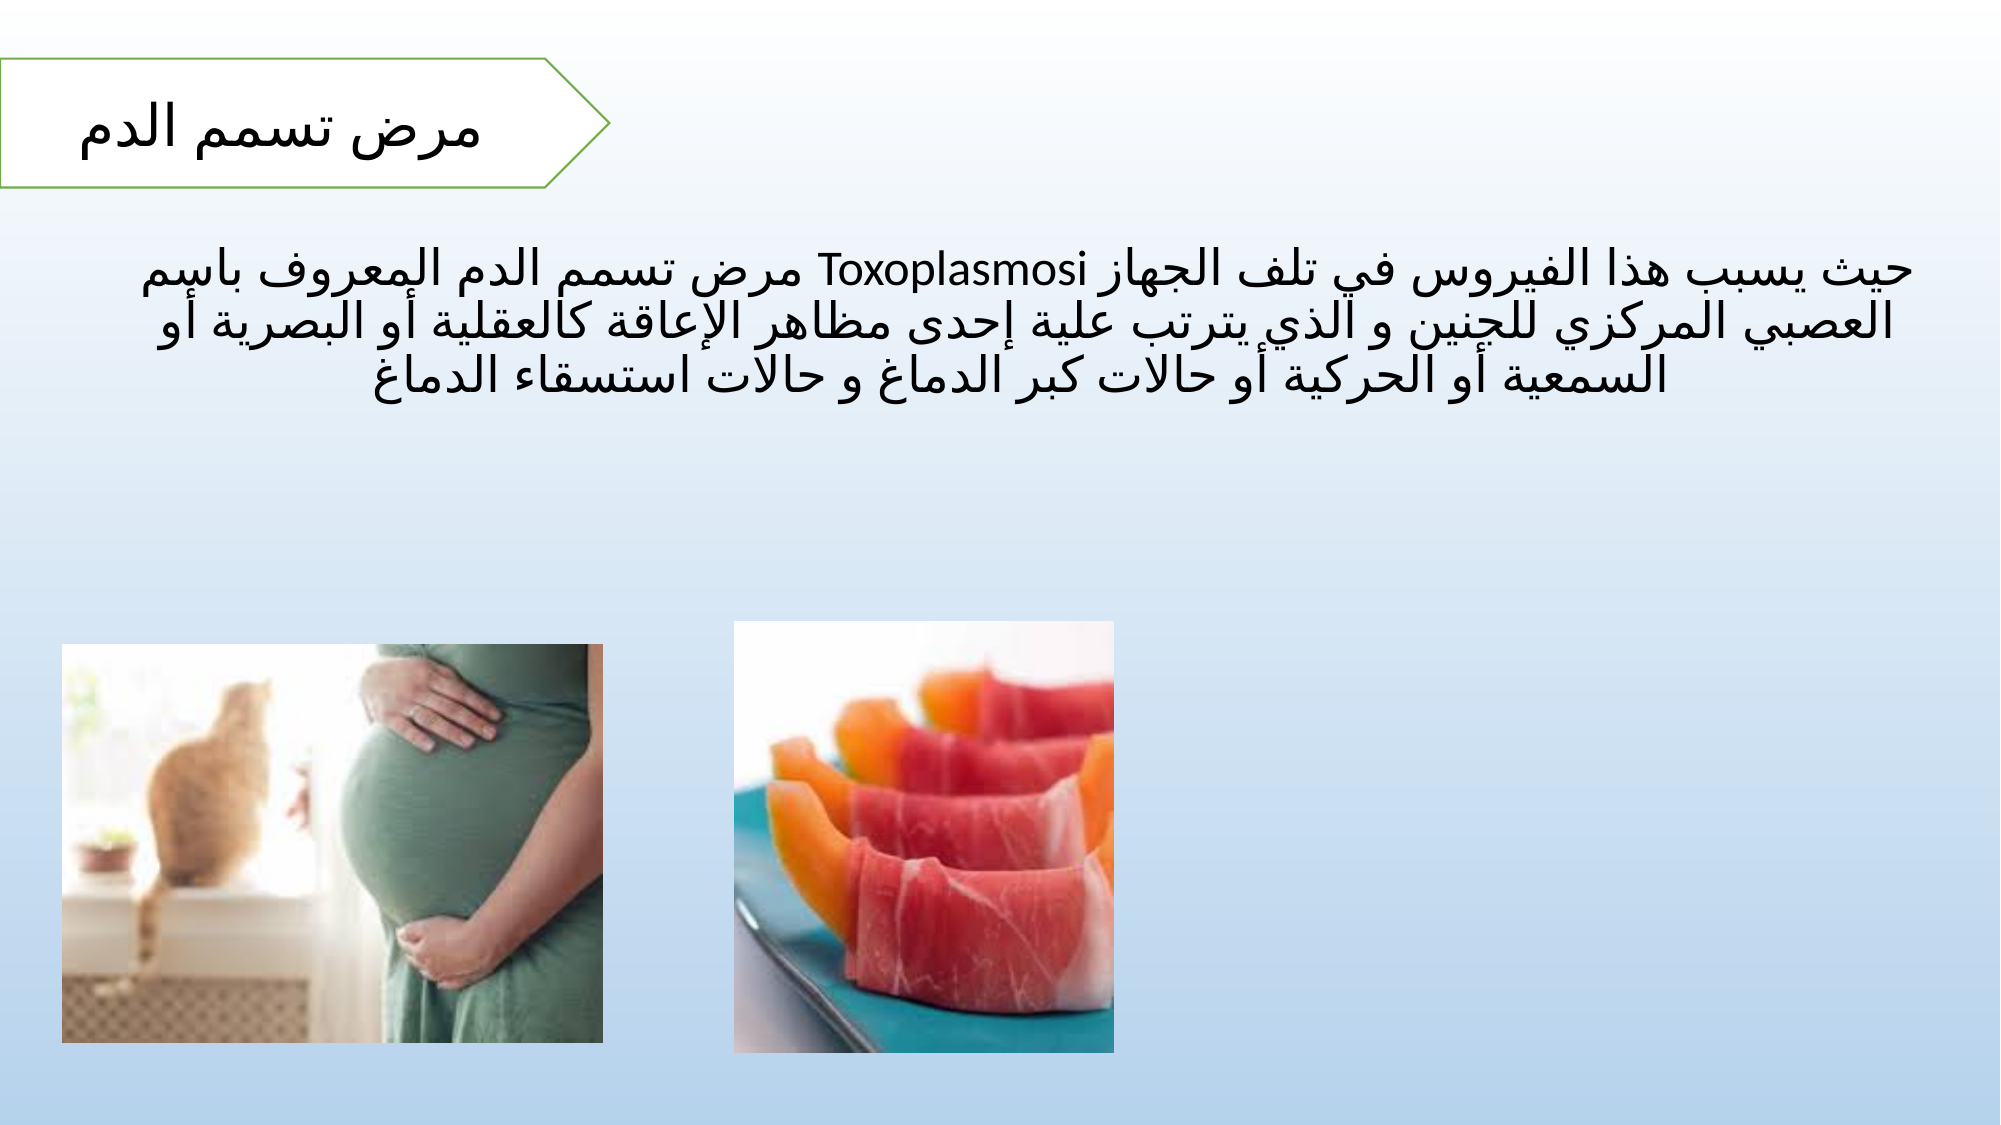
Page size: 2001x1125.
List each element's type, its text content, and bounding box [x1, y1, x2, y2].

subtitle مرض تسمم الدم المعروف باسم Toxoplasmosi حيث يسبب هذا الفيروس في تلف الجهاز العصبي المركزي للجنين و الذي يترتب علية إحدى مظاهر الإعاقة كالعقلية أو البصرية أو السمعية أو الحركية أو حالات كبر الدماغ و حالات استسقاء الدماغ [93, 234, 1963, 926]
text_box مرض تسمم الدم [0, 57, 611, 189]
picture [734, 621, 1114, 1053]
picture [62, 644, 603, 1043]
